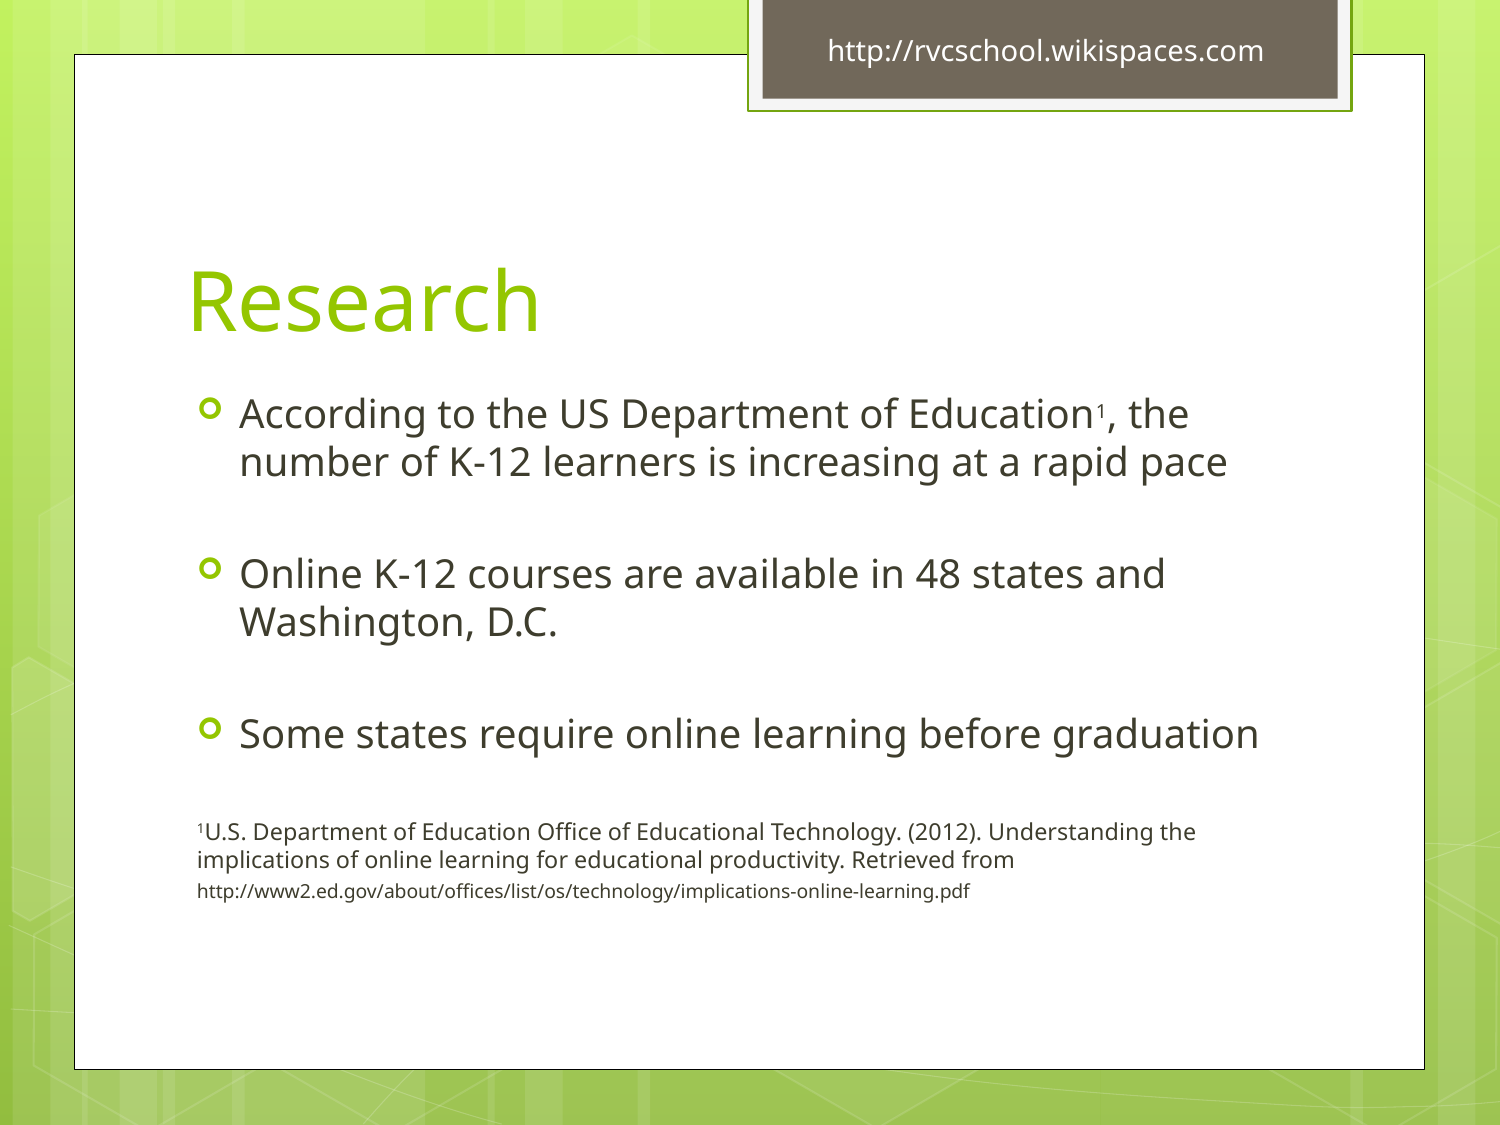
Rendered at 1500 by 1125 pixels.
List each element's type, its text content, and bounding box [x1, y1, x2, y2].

text_box http://rvcschool.wikispaces.com [812, 24, 1280, 75]
title Research [171, 168, 1324, 357]
list According to the US Department of Education1, the number of K-12 learners is increasing at a rapid pace Online K-12 courses are available in 48 states and Washington, D.C. Some states require online learning before graduation 1U.S. Department of Education Office of Educational Technology. (2012). Understanding the implications of online learning for educational productivity. Retrieved from http://www2.ed.gov/about/offices/list/os/technology/implications-online-learning.pdf [171, 381, 1283, 957]
